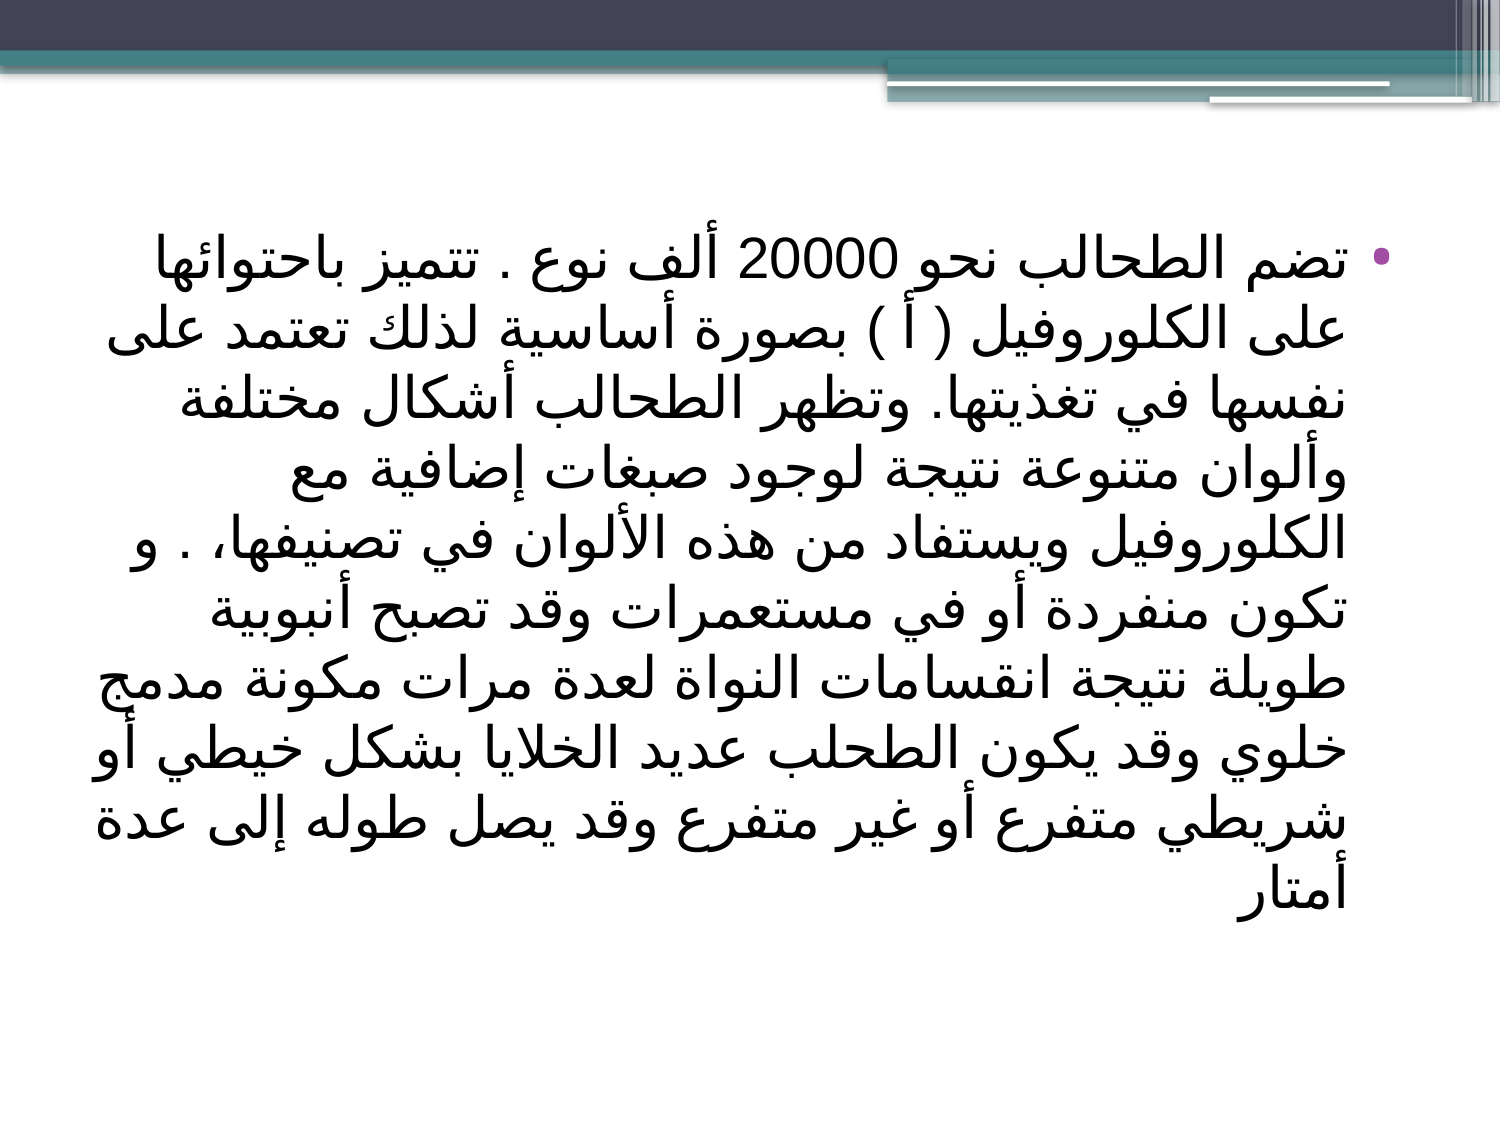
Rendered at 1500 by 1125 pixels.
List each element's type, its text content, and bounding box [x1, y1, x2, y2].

list تضم الطحالب نحو 20000 ألف نوع . تتميز باحتوائها على الكلوروفيل ( أ ) بصورة أساسية لذلك تعتمد على نفسها في تغذيتها. وتظهر الطحالب أشكال مختلفة وألوان متنوعة نتيجة لوجود صبغات إضافية مع الكلوروفيل ويستفاد من هذه الألوان في تصنيفها، . و تكون منفردة أو في مستعمرات وقد تصبح أنبوبية طويلة نتيجة انقسامات النواة لعدة مرات مكونة مدمج خلوي وقد يكون الطحلب عديد الخلايا بشكل خيطي أو شريطي متفرع أو غير متفرع وقد يصل طوله إلى عدة أمتار [74, 212, 1426, 1079]
